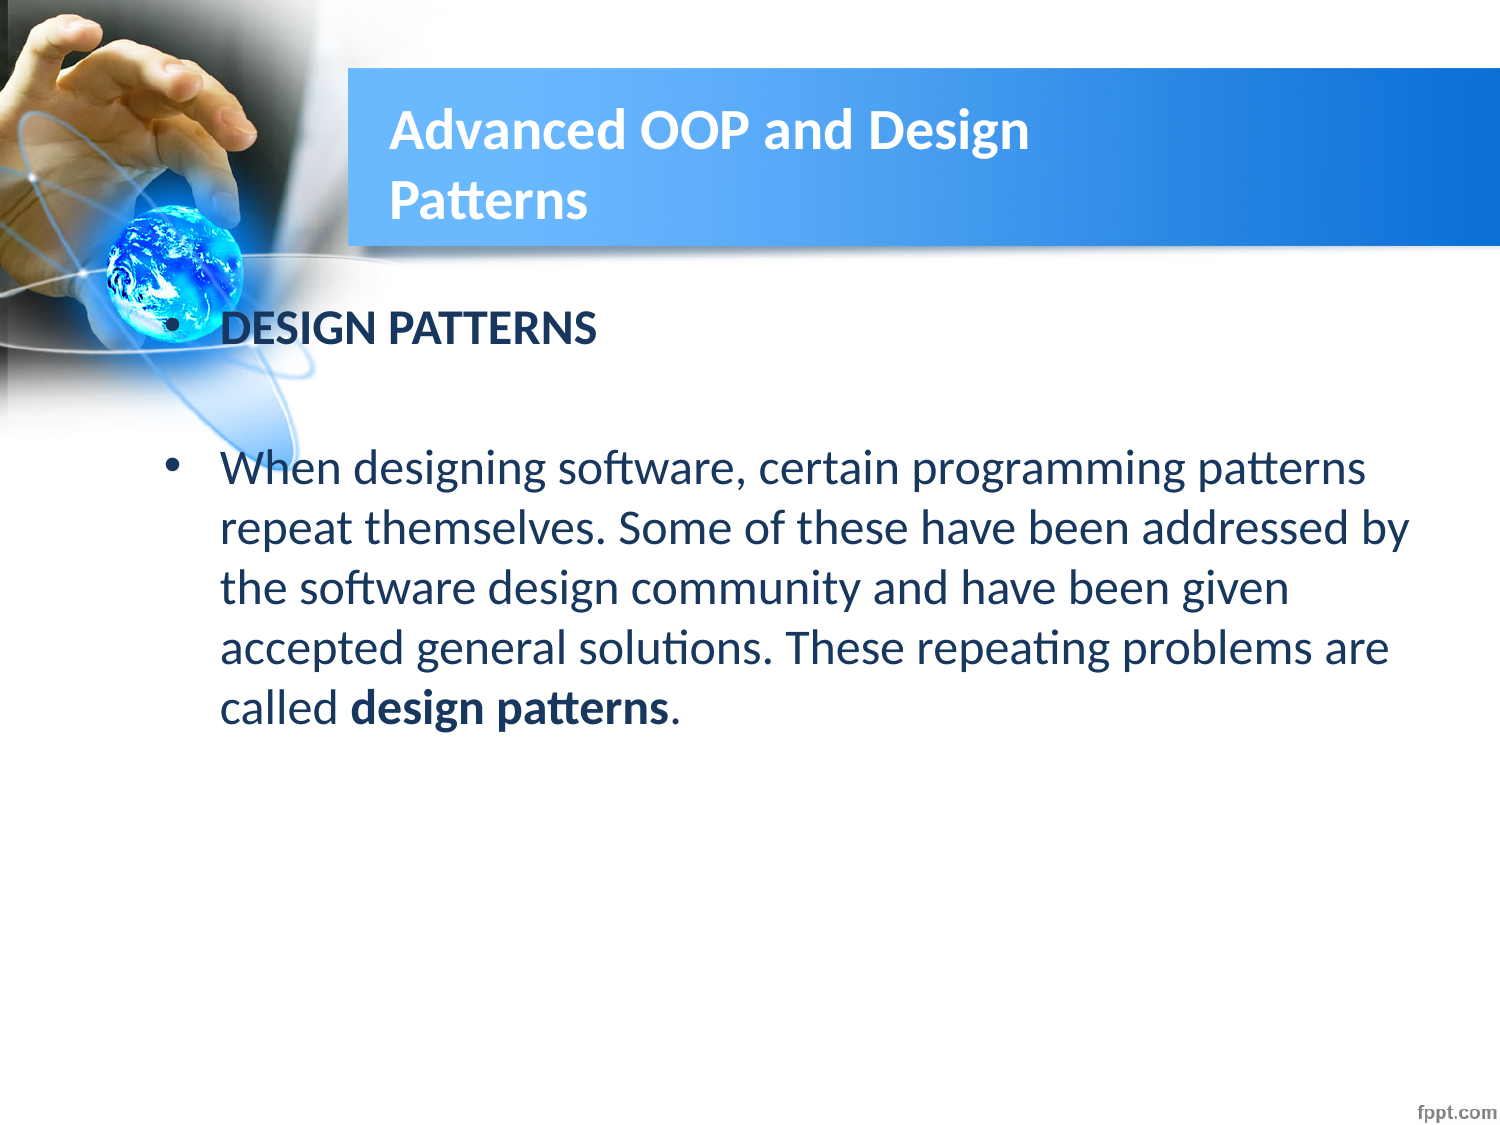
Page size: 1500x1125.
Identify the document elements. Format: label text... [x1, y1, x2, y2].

list DESIGN PATTERNS When designing software, certain programming patterns repeat themselves. Some of these have been addressed by the software design community and have been given accepted general solutions. These repeating problems are called design patterns. [148, 286, 1477, 1039]
title Advanced OOP and Design Patterns [374, 111, 1452, 212]
picture [0, 0, 1500, 1125]
